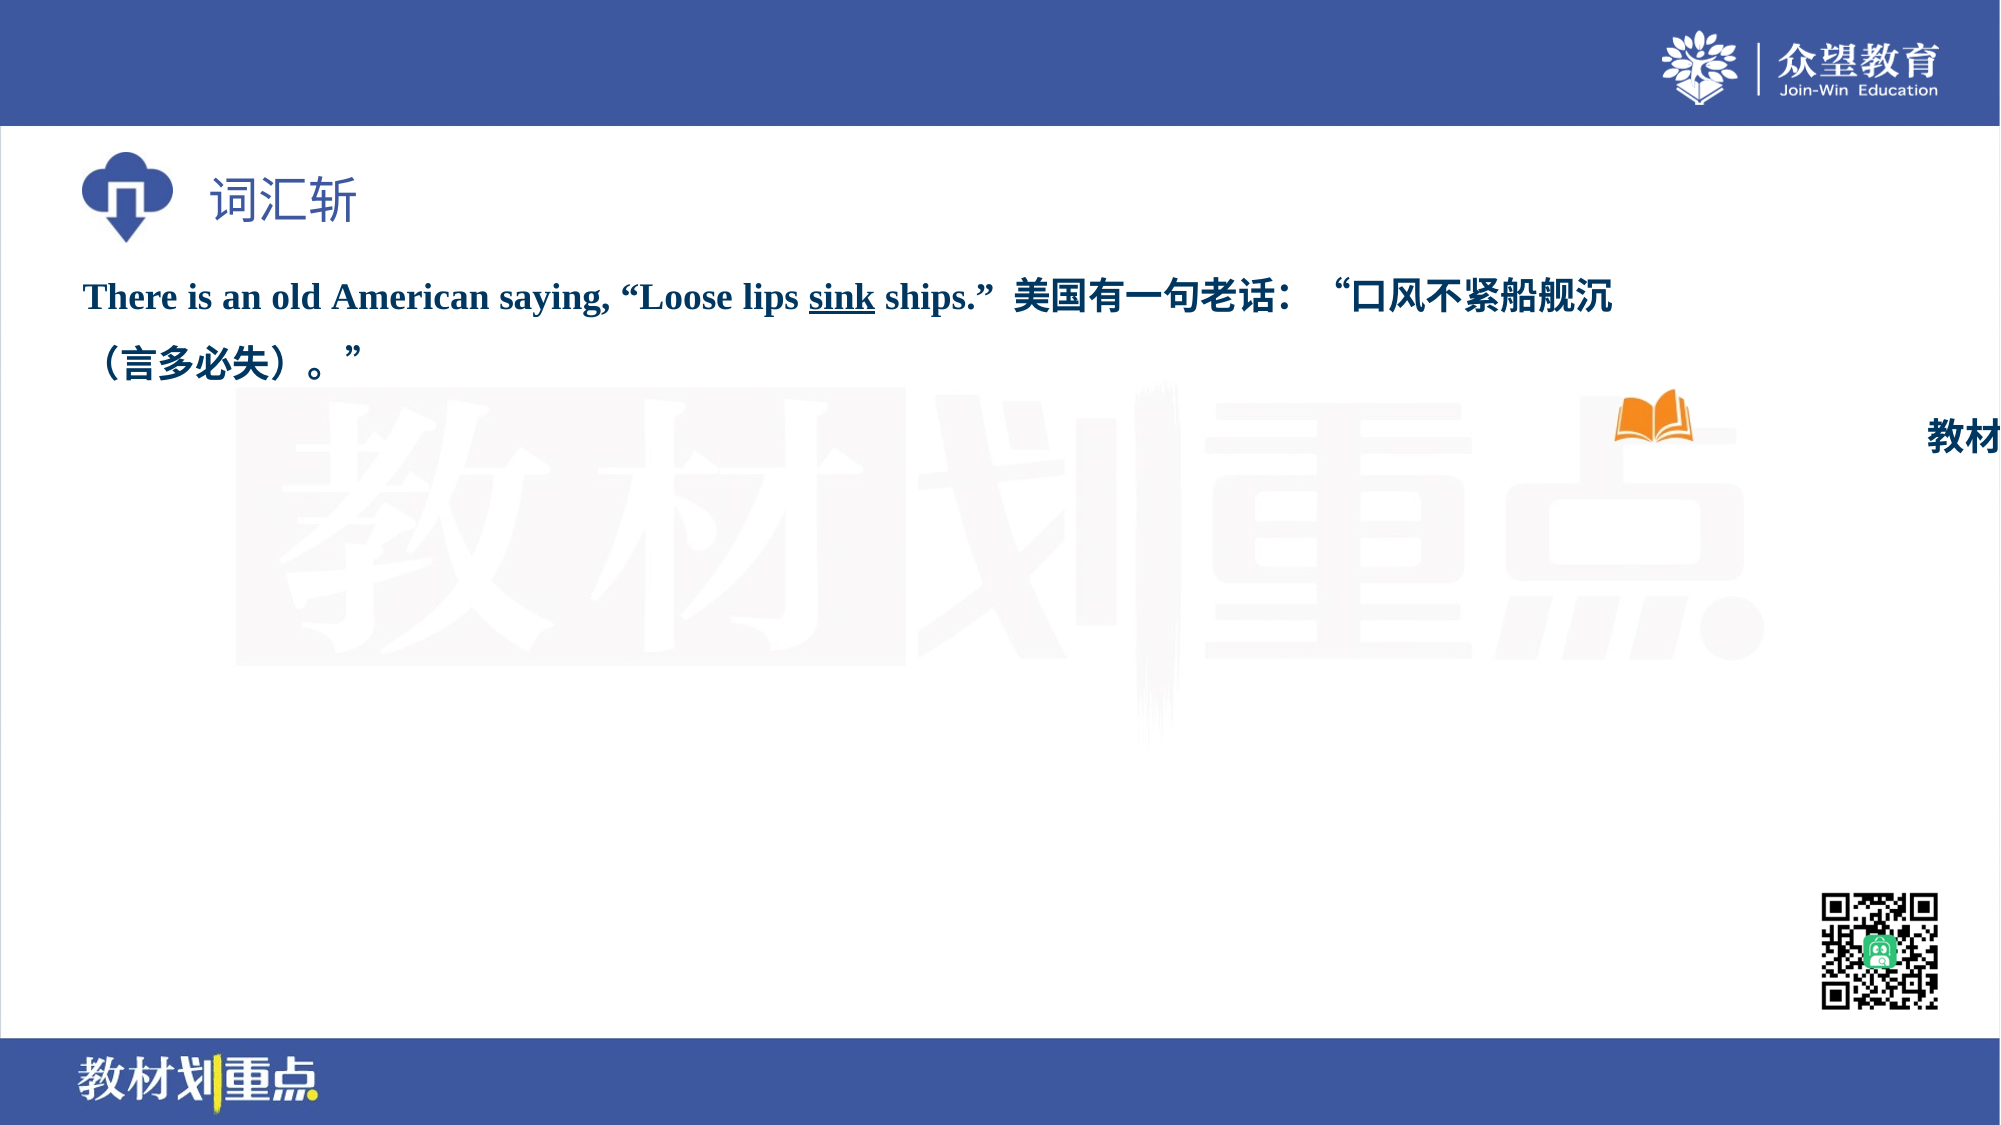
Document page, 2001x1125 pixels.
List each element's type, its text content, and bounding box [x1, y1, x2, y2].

text_box There is an old American saying, “Loose lips sink ships.” 美国有一句老话：“口风不紧船舰沉 （言多必失）。” 教材P3 [82, 248, 1817, 451]
picture [0, 0, 2000, 1125]
